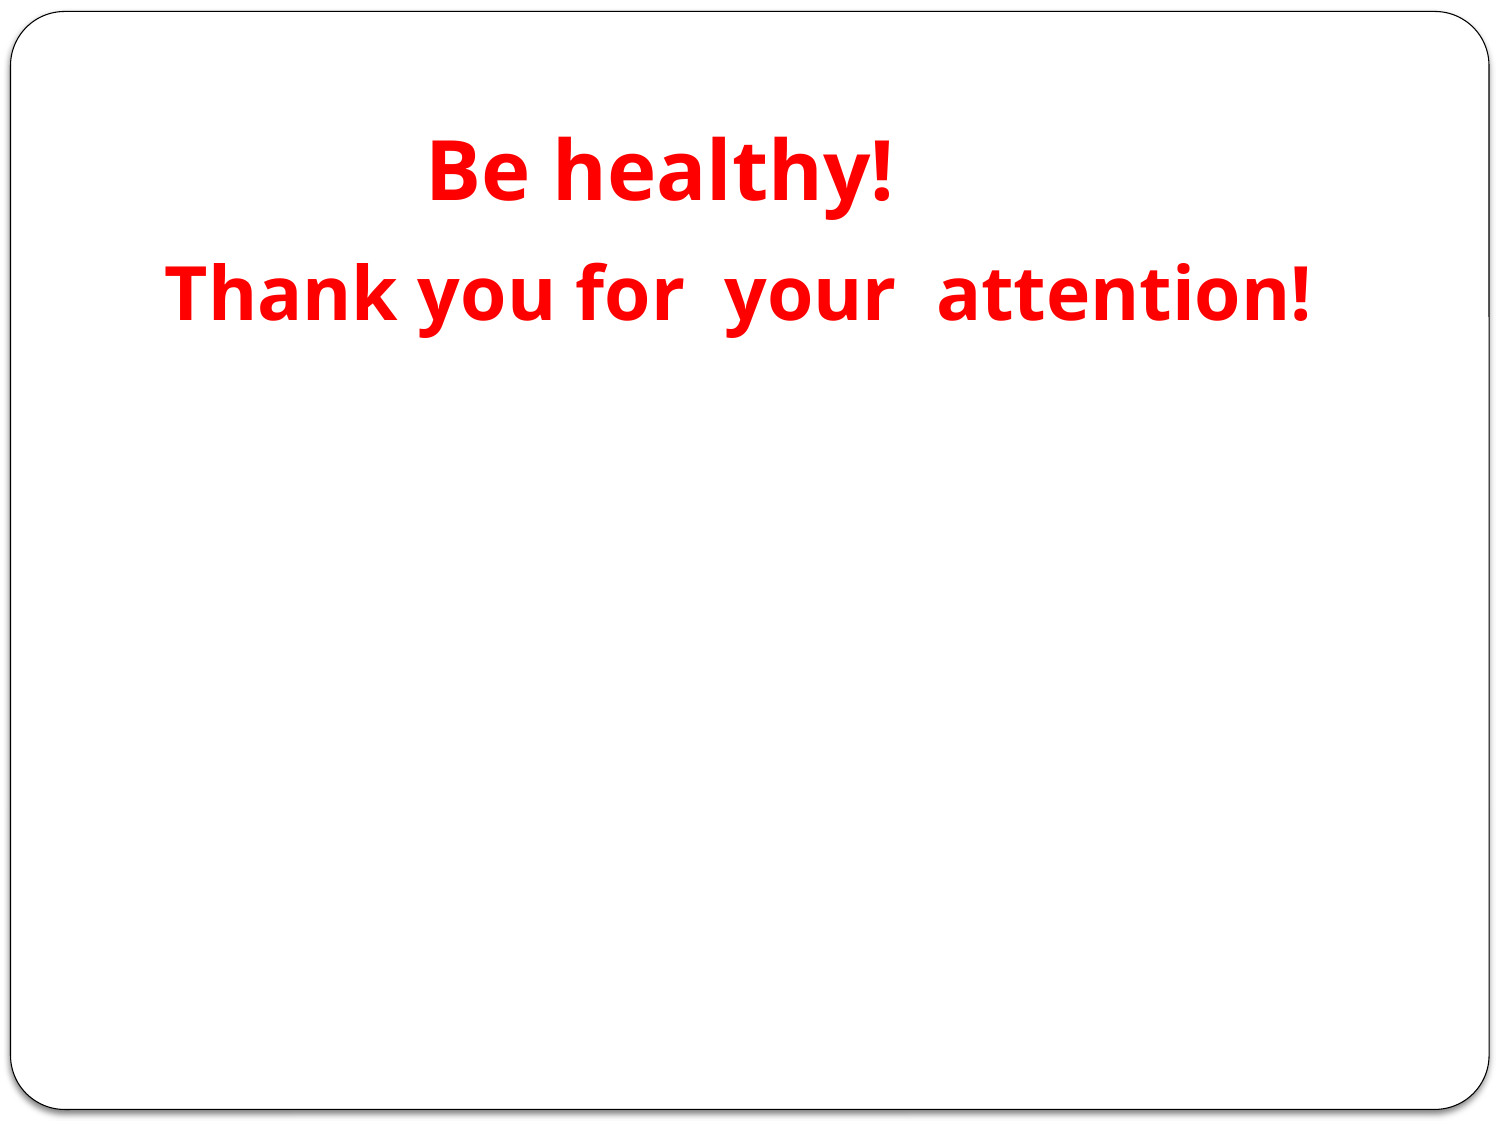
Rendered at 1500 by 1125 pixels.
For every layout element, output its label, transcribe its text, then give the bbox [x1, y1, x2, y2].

title Be healthy! [150, 45, 1425, 233]
list Thank you for your attention! [150, 237, 1425, 988]
